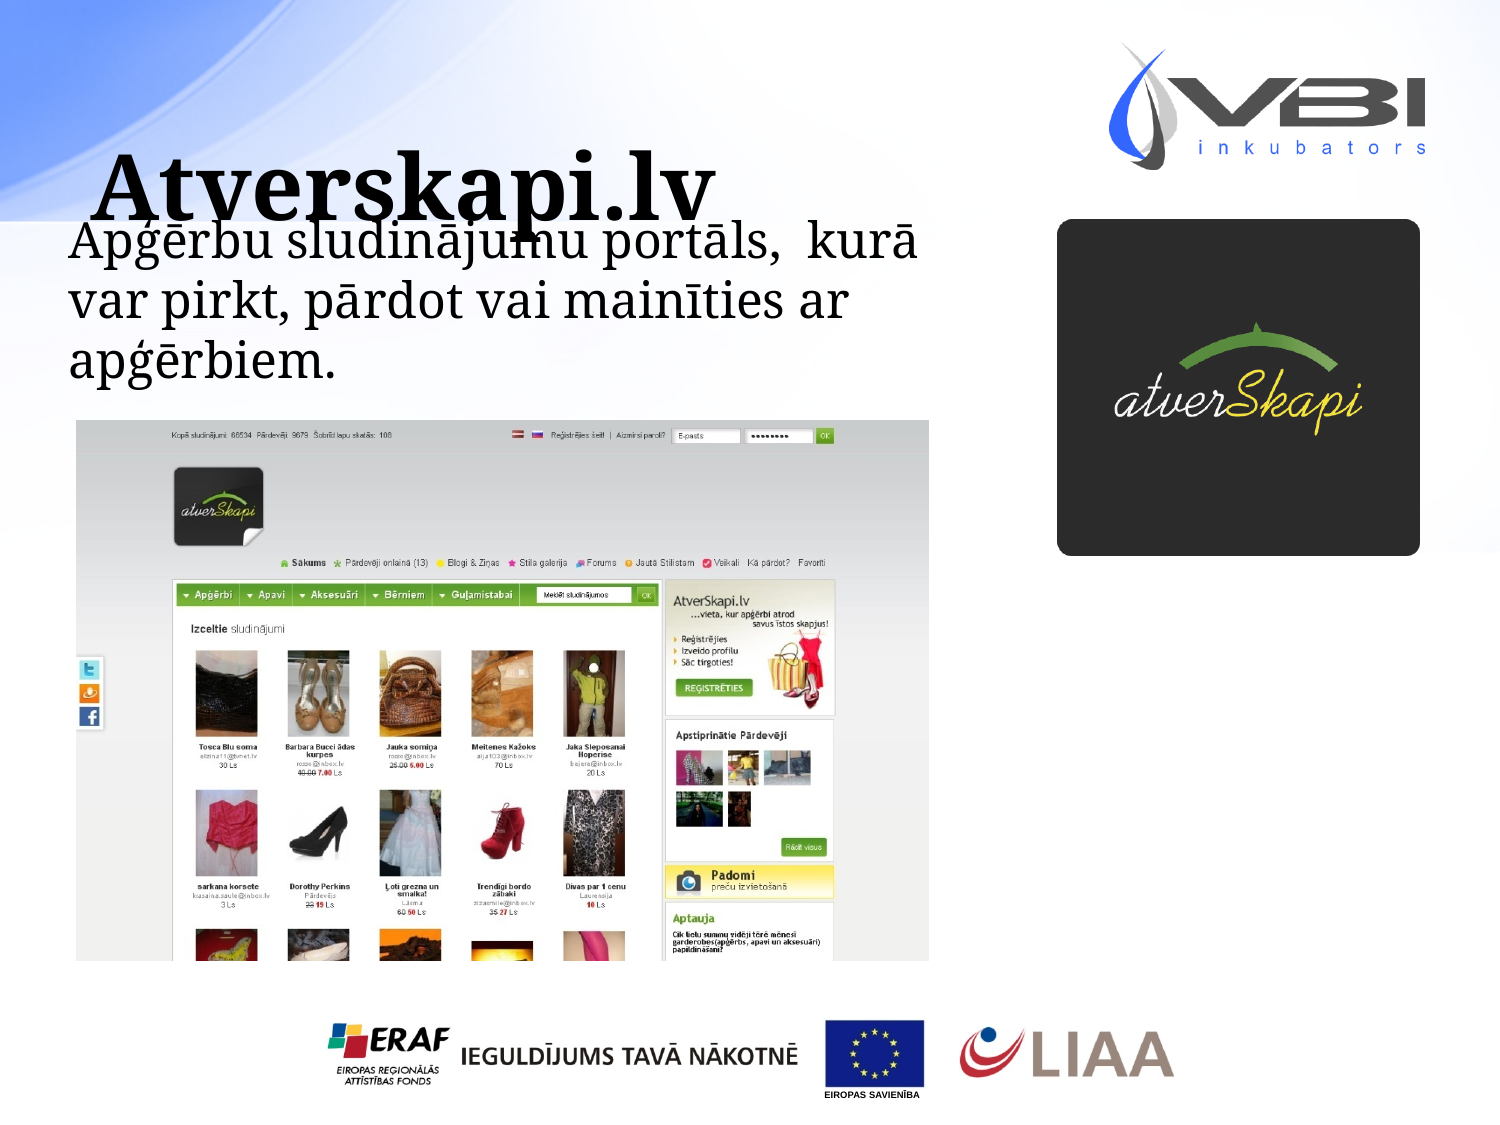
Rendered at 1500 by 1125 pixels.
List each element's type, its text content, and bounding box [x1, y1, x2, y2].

title Atverskapi.lv [74, 58, 1426, 247]
text_box Apģērbu sludinājumu portāls, kurā var pirkt, pārdot vai mainīties ar apģērbiem. [53, 267, 975, 396]
picture [0, 0, 1500, 1125]
